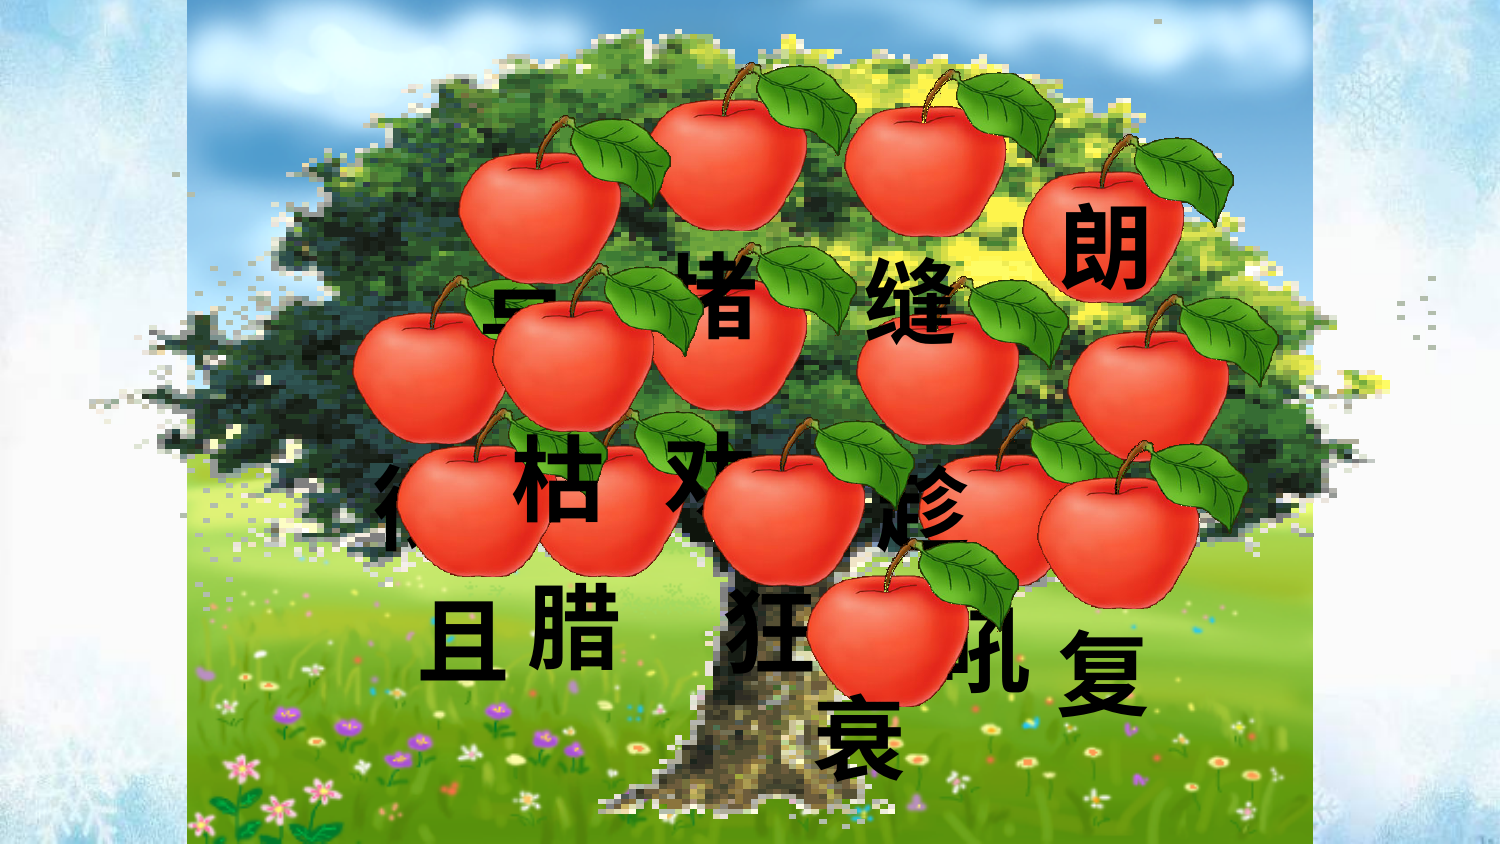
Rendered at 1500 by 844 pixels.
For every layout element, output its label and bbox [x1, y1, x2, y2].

text_box [1057, 281, 1289, 478]
text_box [867, 56, 1066, 253]
text_box [481, 250, 713, 446]
picture [0, 0, 1500, 844]
text_box [692, 404, 924, 600]
text_box [1027, 427, 1259, 625]
text_box [448, 102, 680, 299]
text_box [342, 262, 476, 459]
text_box [634, 49, 866, 247]
text_box [717, 255, 847, 402]
text_box [796, 524, 1028, 721]
text_box [386, 395, 618, 592]
text_box [1012, 121, 1244, 318]
text_box [846, 263, 1052, 461]
text_box [623, 454, 687, 591]
text_box [928, 469, 1022, 523]
